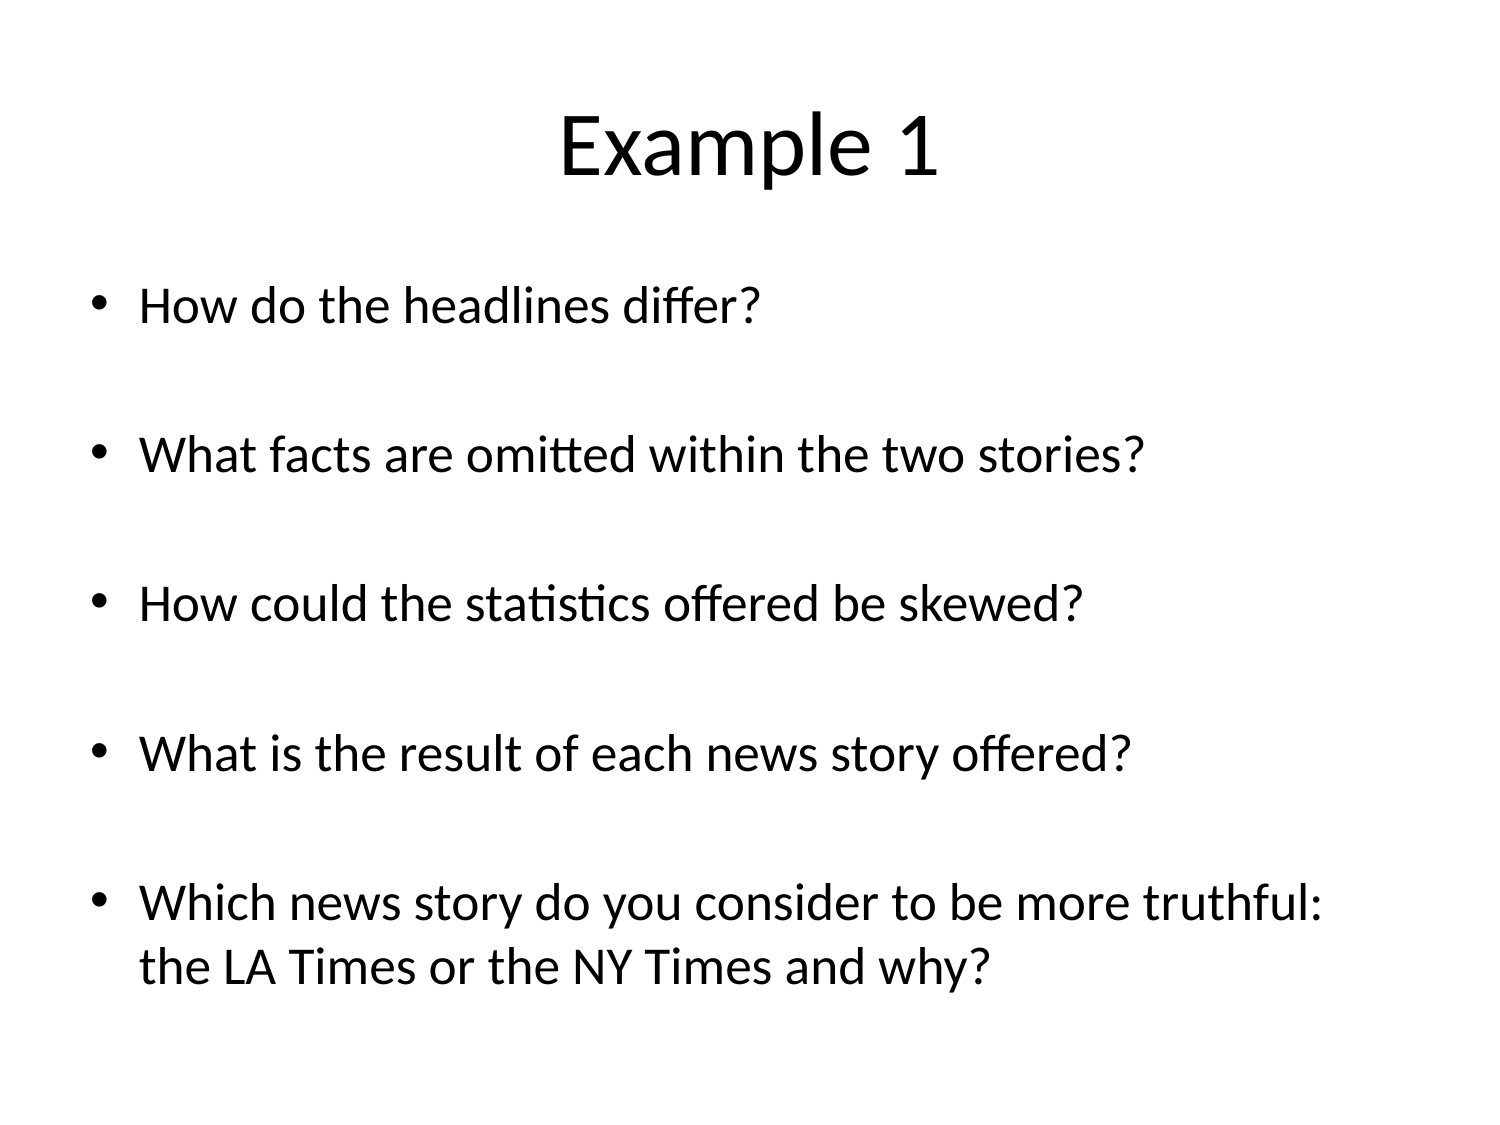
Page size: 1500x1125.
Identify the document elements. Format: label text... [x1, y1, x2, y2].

list How do the headlines differ? What facts are omitted within the two stories? How could the statistics offered be skewed? What is the result of each news story offered? Which news story do you consider to be more truthful: the LA Times or the NY Times and why? [75, 262, 1425, 1005]
title Example 1 [75, 45, 1425, 233]
